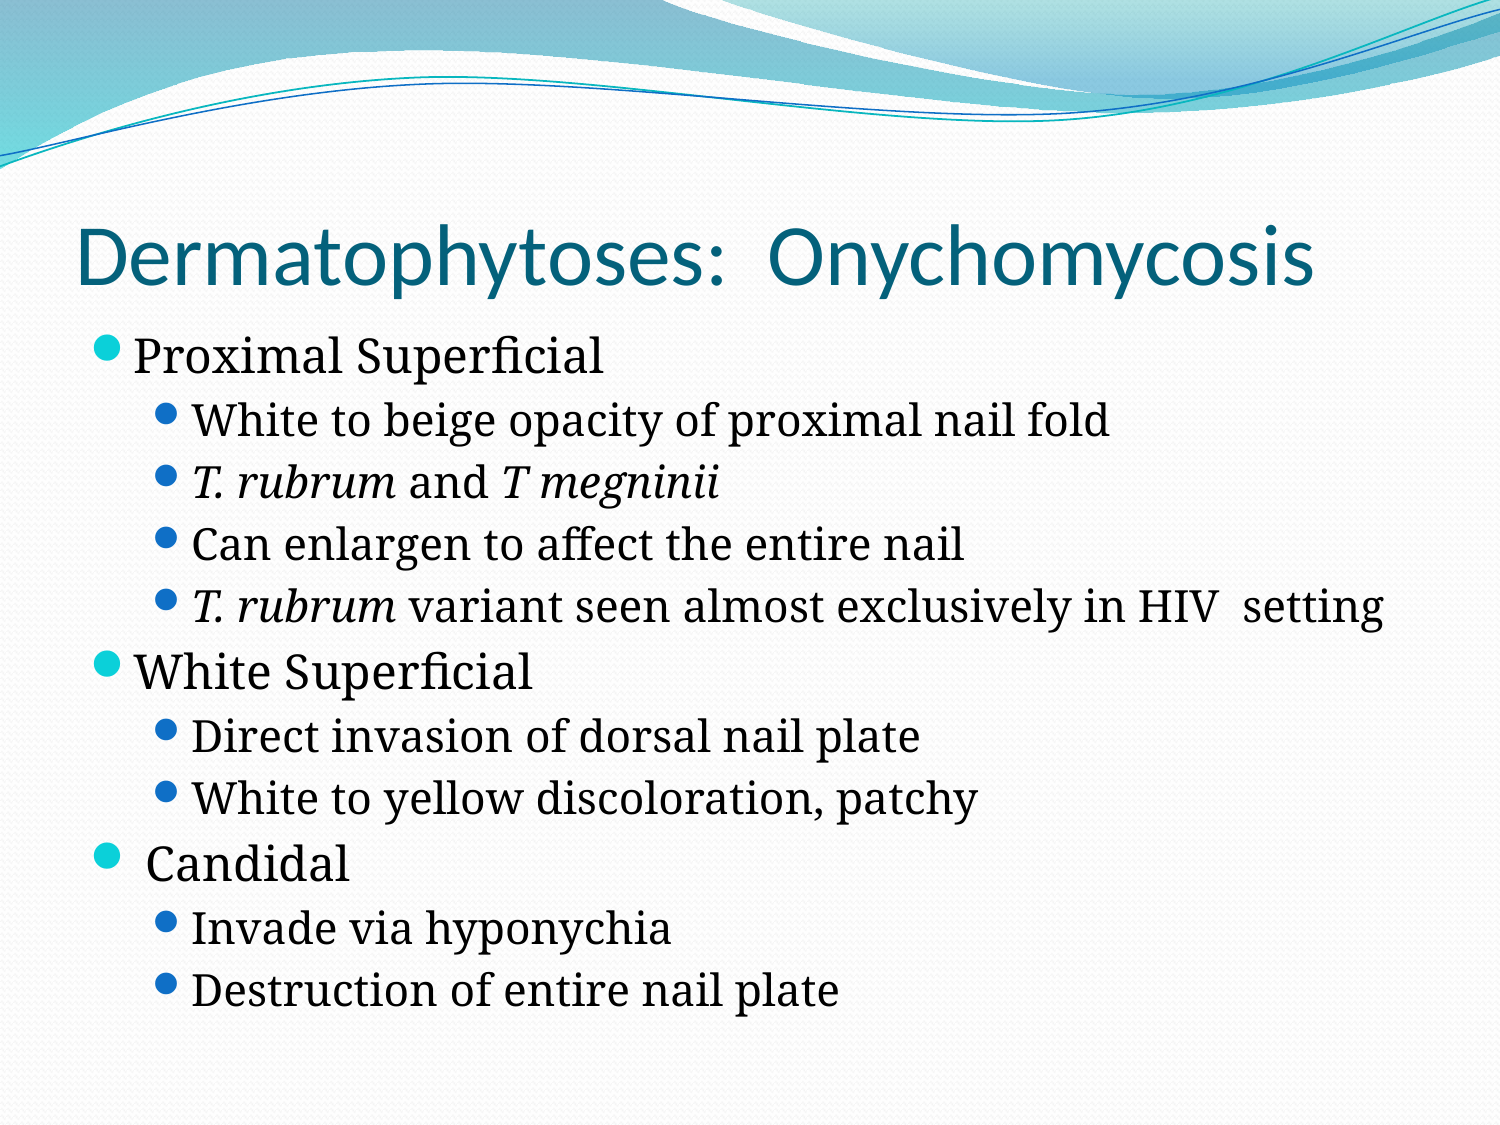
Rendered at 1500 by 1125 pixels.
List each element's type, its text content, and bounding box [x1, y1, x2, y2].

list Proximal Superficial White to beige opacity of proximal nail fold T. rubrum and T megninii Can enlargen to affect the entire nail T. rubrum variant seen almost exclusively in HIV setting White Superficial Direct invasion of dorsal nail plate White to yellow discoloration, patchy Candidal Invade via hyponychia Destruction of entire nail plate [74, 317, 1426, 1038]
title Dermatophytoses: Onychomycosis [74, 115, 1426, 304]
